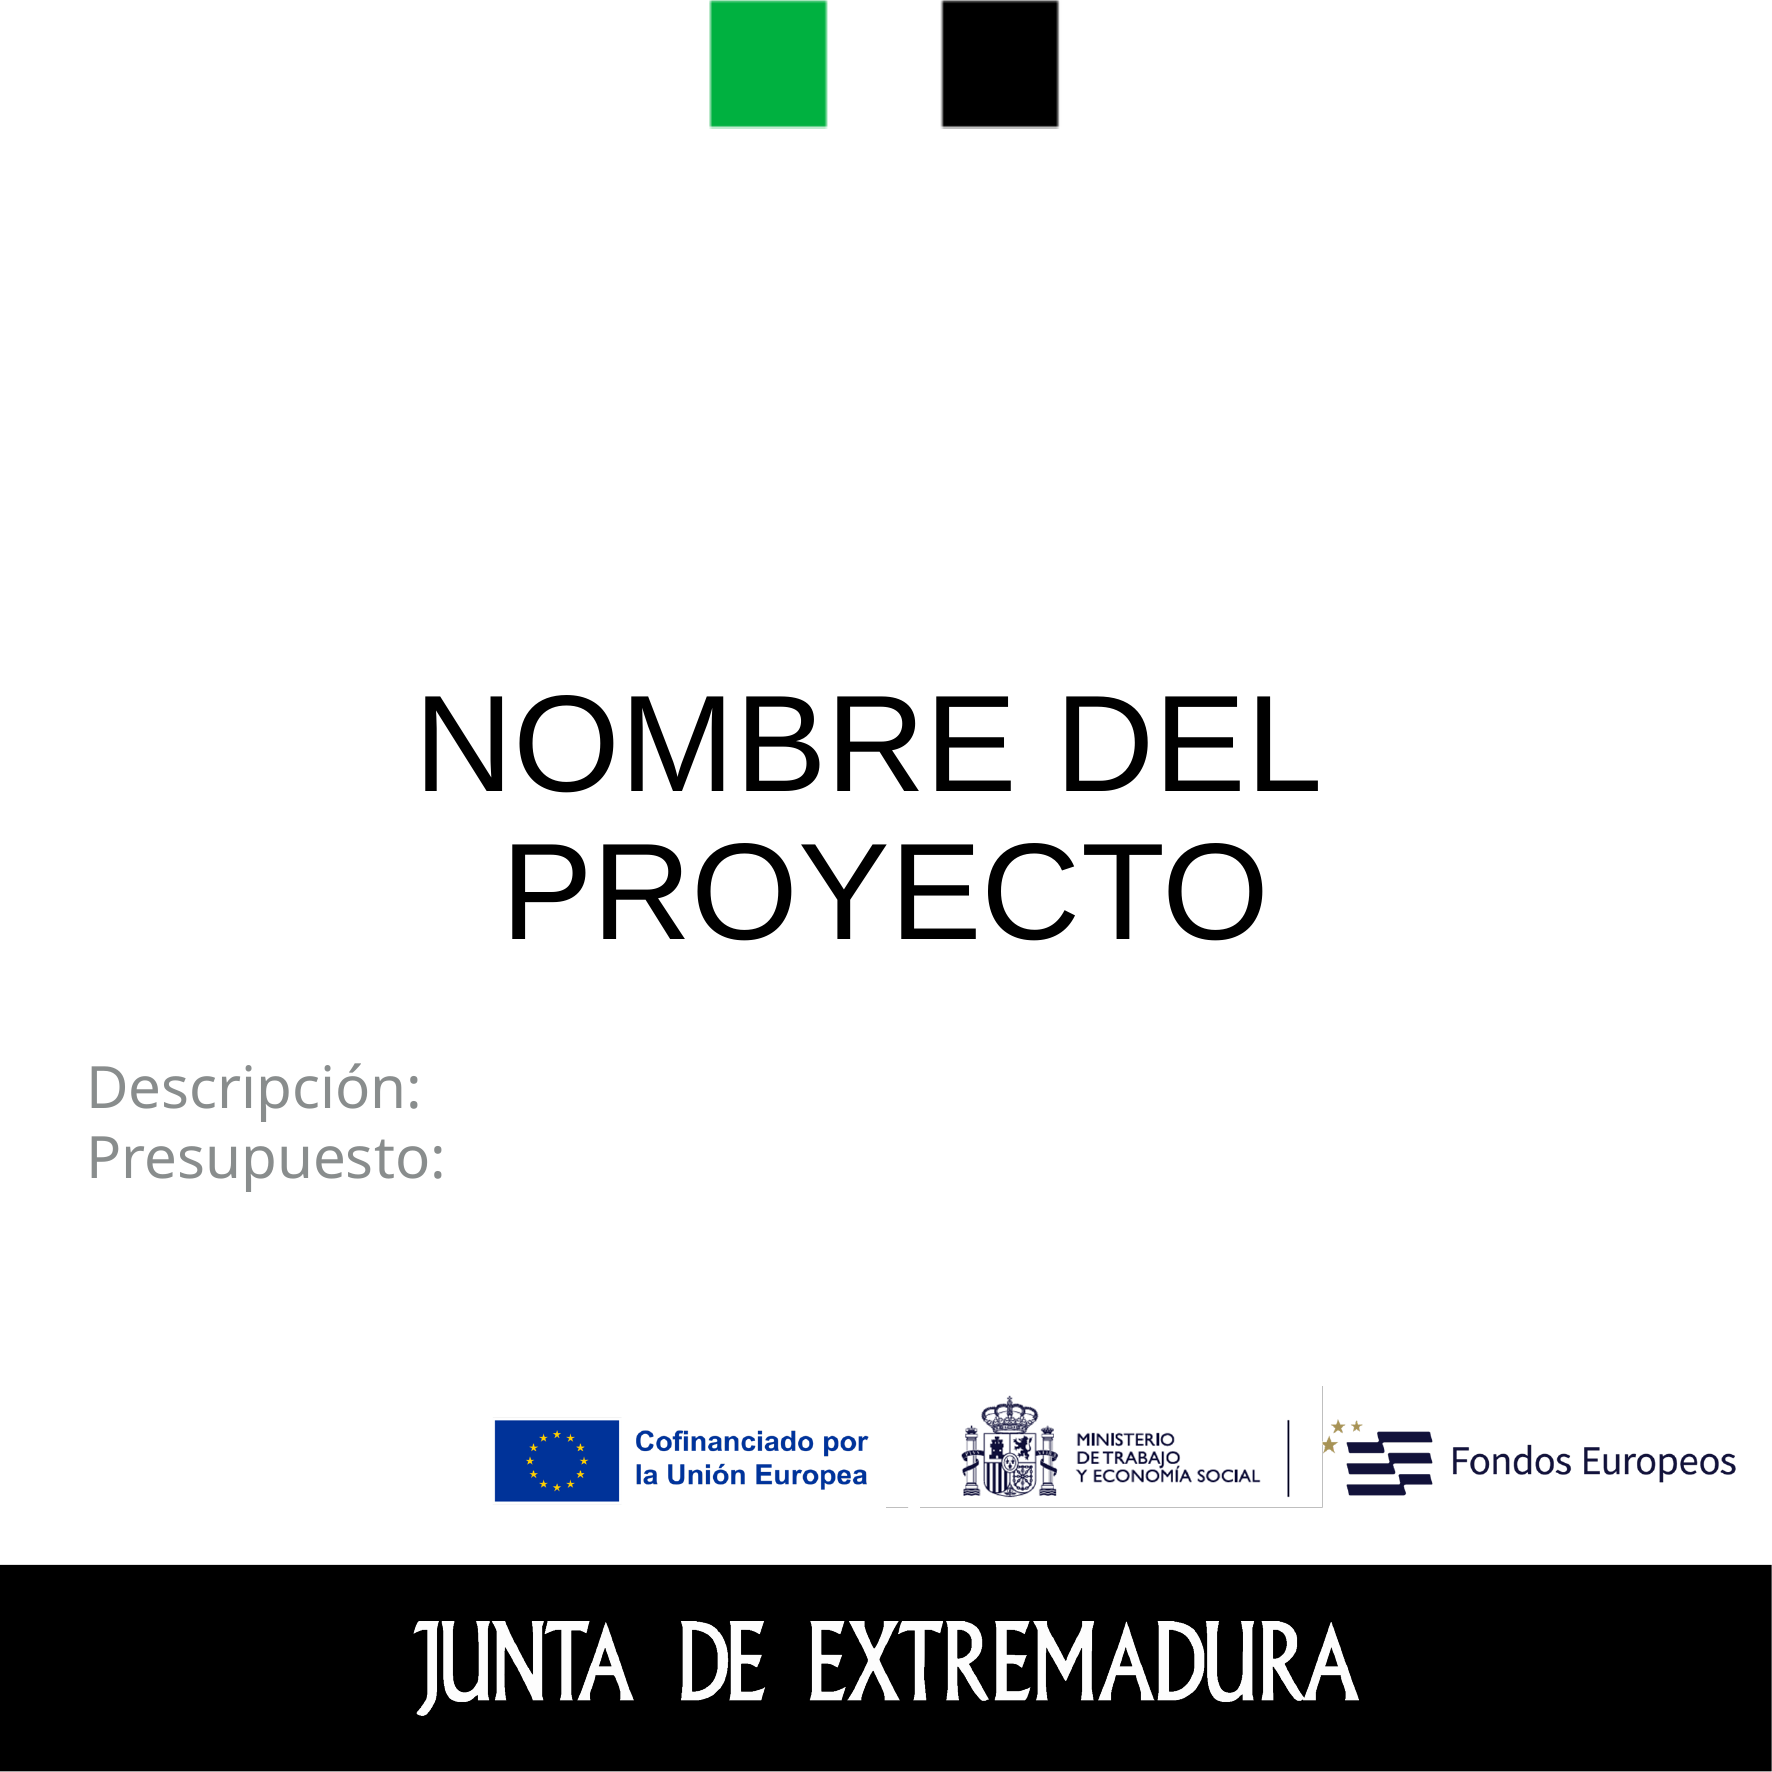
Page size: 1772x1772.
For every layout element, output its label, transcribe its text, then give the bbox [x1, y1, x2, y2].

text_box [0, 1564, 1772, 1772]
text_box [488, 1386, 1743, 1508]
title NOMBRE DEL PROYECTO [258, 665, 1513, 978]
text_box Descripción: Presupuesto: [71, 1043, 955, 1268]
picture [708, 0, 1063, 129]
picture [413, 1621, 1359, 1716]
